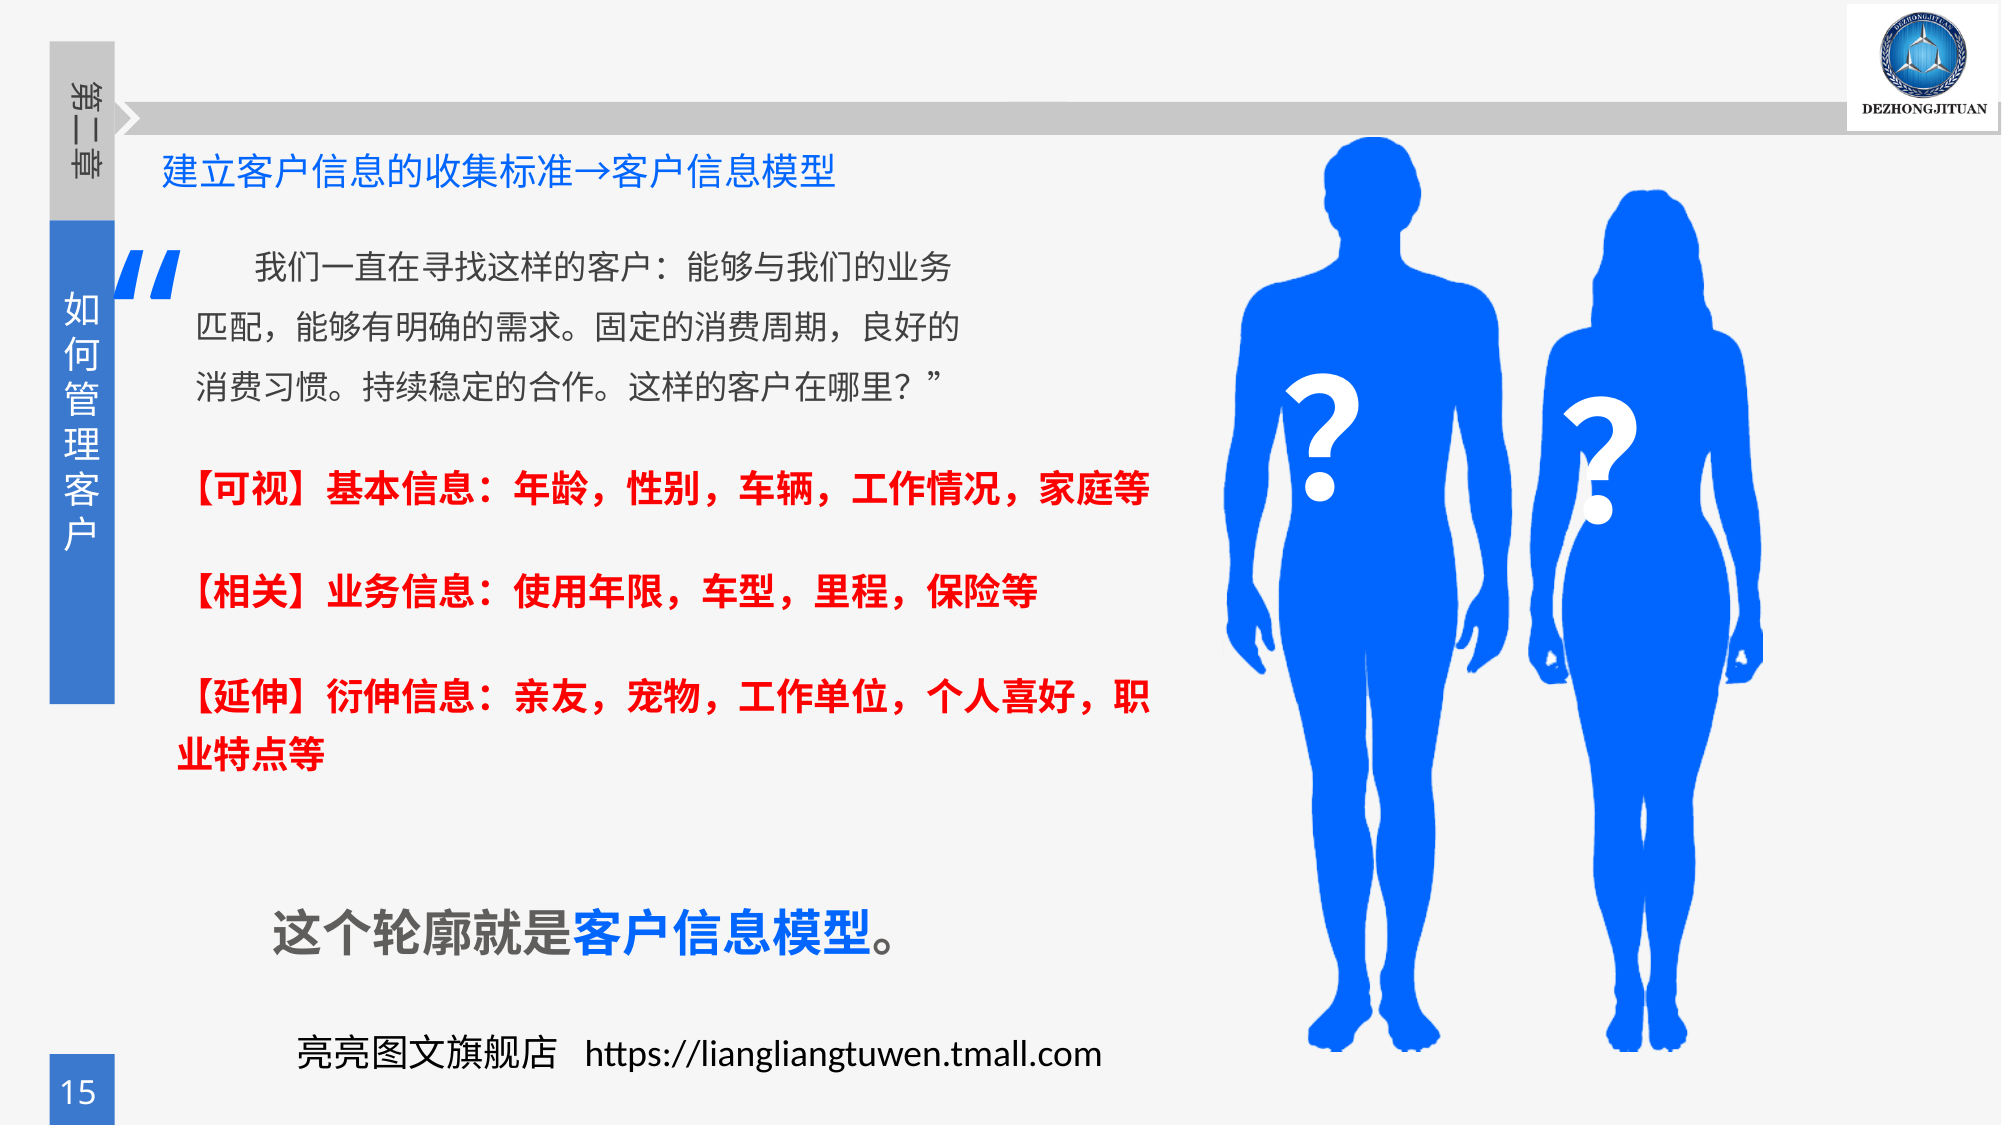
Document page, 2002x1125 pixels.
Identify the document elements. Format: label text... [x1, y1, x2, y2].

text_box 【相关】业务信息：使用年限，车型，里程，保险等 [161, 547, 1081, 621]
text_box 如何管理客户 [48, 278, 120, 564]
text_box 这个轮廓就是客户信息模型。 [257, 876, 1045, 969]
picture [1223, 136, 1763, 1052]
text_box “ [96, 186, 198, 441]
text_box 【可视】基本信息：年龄，性别，车辆，工作情况，家庭等 [161, 443, 1180, 517]
text_box 建立客户信息的收集标准→客户信息模型 [146, 126, 895, 200]
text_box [1264, 325, 1738, 568]
text_box 【延伸】衍伸信息：亲友，宠物，工作单位，个人喜好，职业特点等 [161, 652, 1180, 784]
text_box 我们一直在寻找这样的客户：能够与我们的业务匹配，能够有明确的需求。固定的消费周期，良好的消费习惯。持续稳定的合作。这样的客户在哪里？” [198, 219, 987, 414]
picture [1847, 4, 1998, 131]
text_box 亮亮图文旗舰店 https://liangliangtuwen.tmall.com [281, 1021, 1816, 1081]
